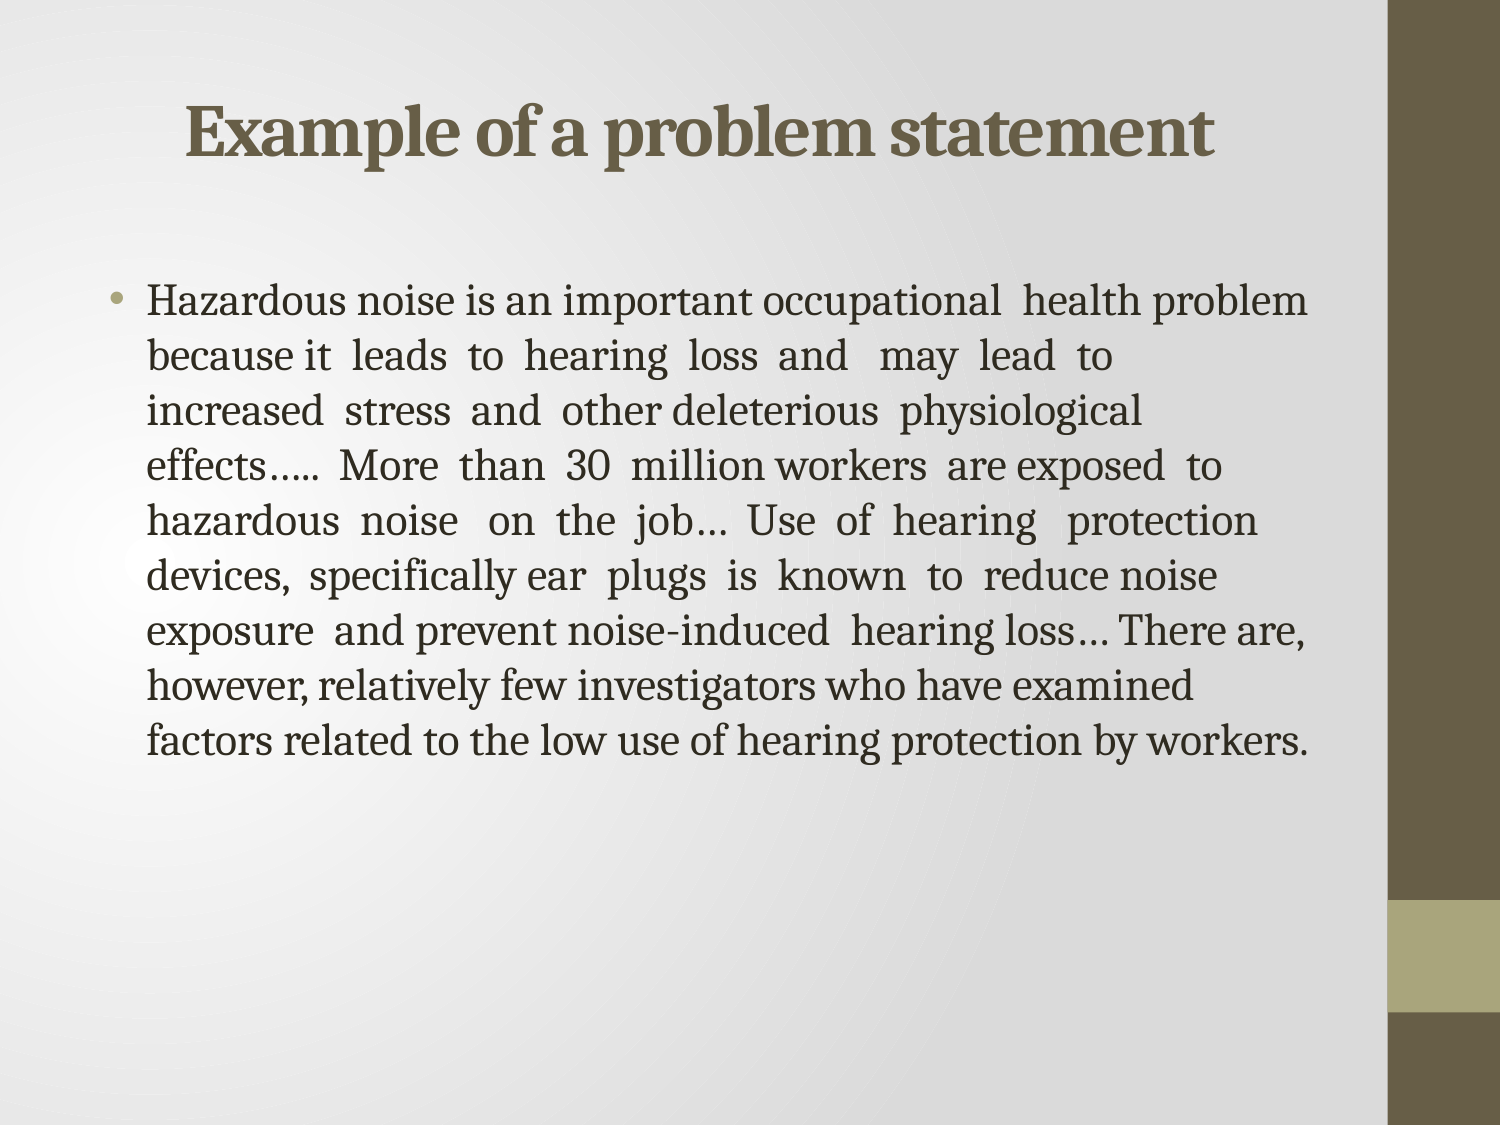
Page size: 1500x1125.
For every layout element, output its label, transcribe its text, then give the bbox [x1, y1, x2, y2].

list Hazardous noise is an important occupational health problem because it leads to hearing loss and may lead to increased stress and other deleterious physiological effects….. More than 30 million workers are exposed to hazardous noise on the job… Use of hearing protection devices, specifically ear plugs is known to reduce noise exposure and prevent noise-induced hearing loss… There are, however, relatively few investigators who have examined factors related to the low use of hearing protection by workers. [75, 262, 1325, 1050]
title Example of a problem statement [75, 45, 1325, 233]
